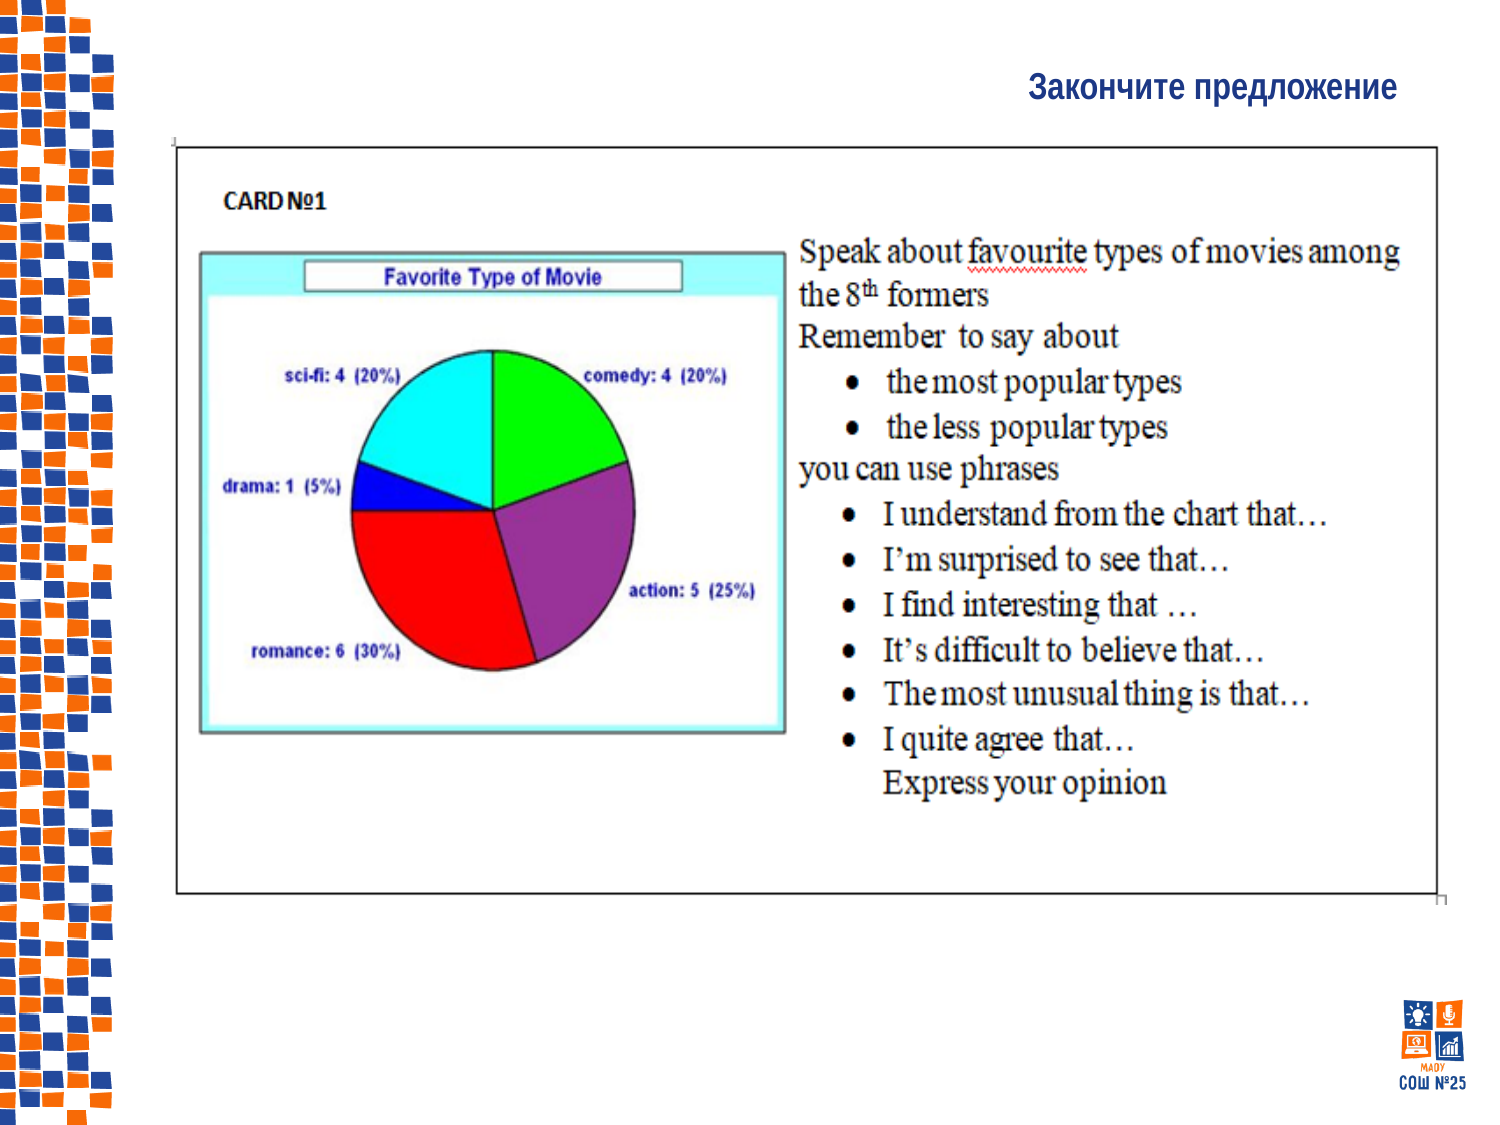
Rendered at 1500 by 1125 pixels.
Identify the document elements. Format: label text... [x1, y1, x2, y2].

picture [1399, 999, 1467, 1090]
text_box Закончите предложение [1013, 54, 1413, 115]
picture [0, 0, 1448, 1125]
